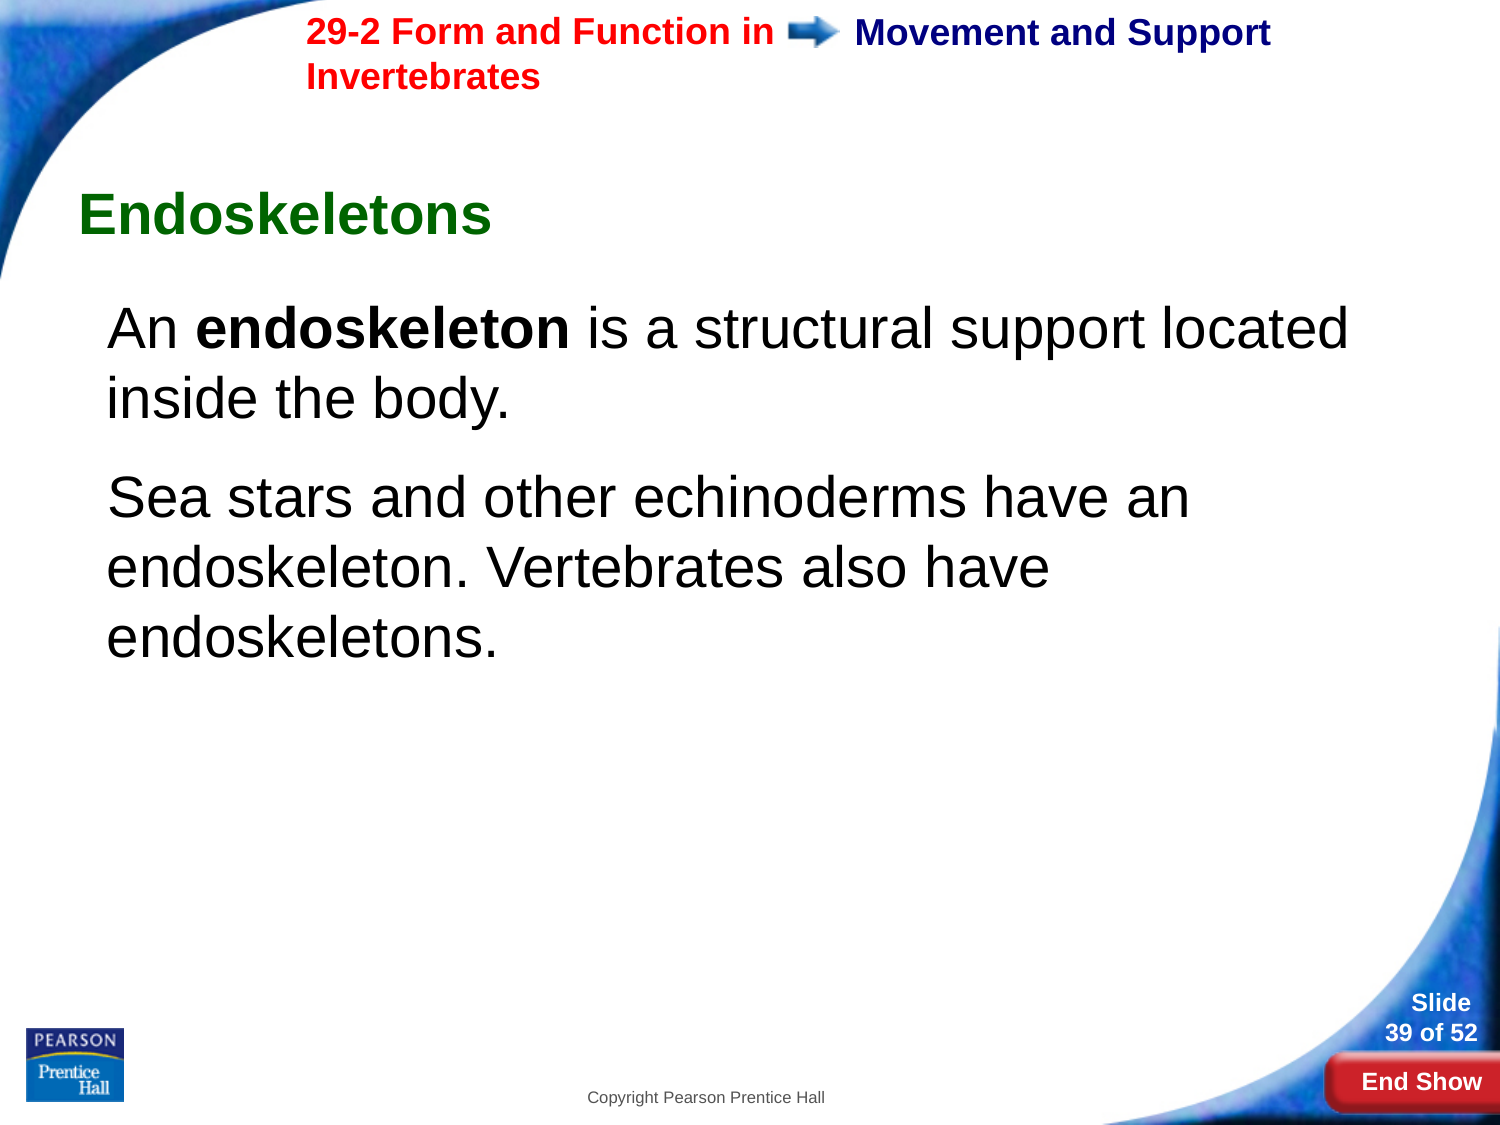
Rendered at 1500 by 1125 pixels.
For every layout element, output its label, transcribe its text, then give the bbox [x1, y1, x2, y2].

list Endoskeletons An endoskeleton is a structural support located inside the body. Sea stars and other echinoderms have an endoskeleton. Vertebrates also have endoskeletons. [44, 179, 1448, 976]
footer Copyright Pearson Prentice Hall [468, 1078, 945, 1105]
title Movement and Support [839, 0, 1500, 76]
picture [0, 0, 1500, 1125]
